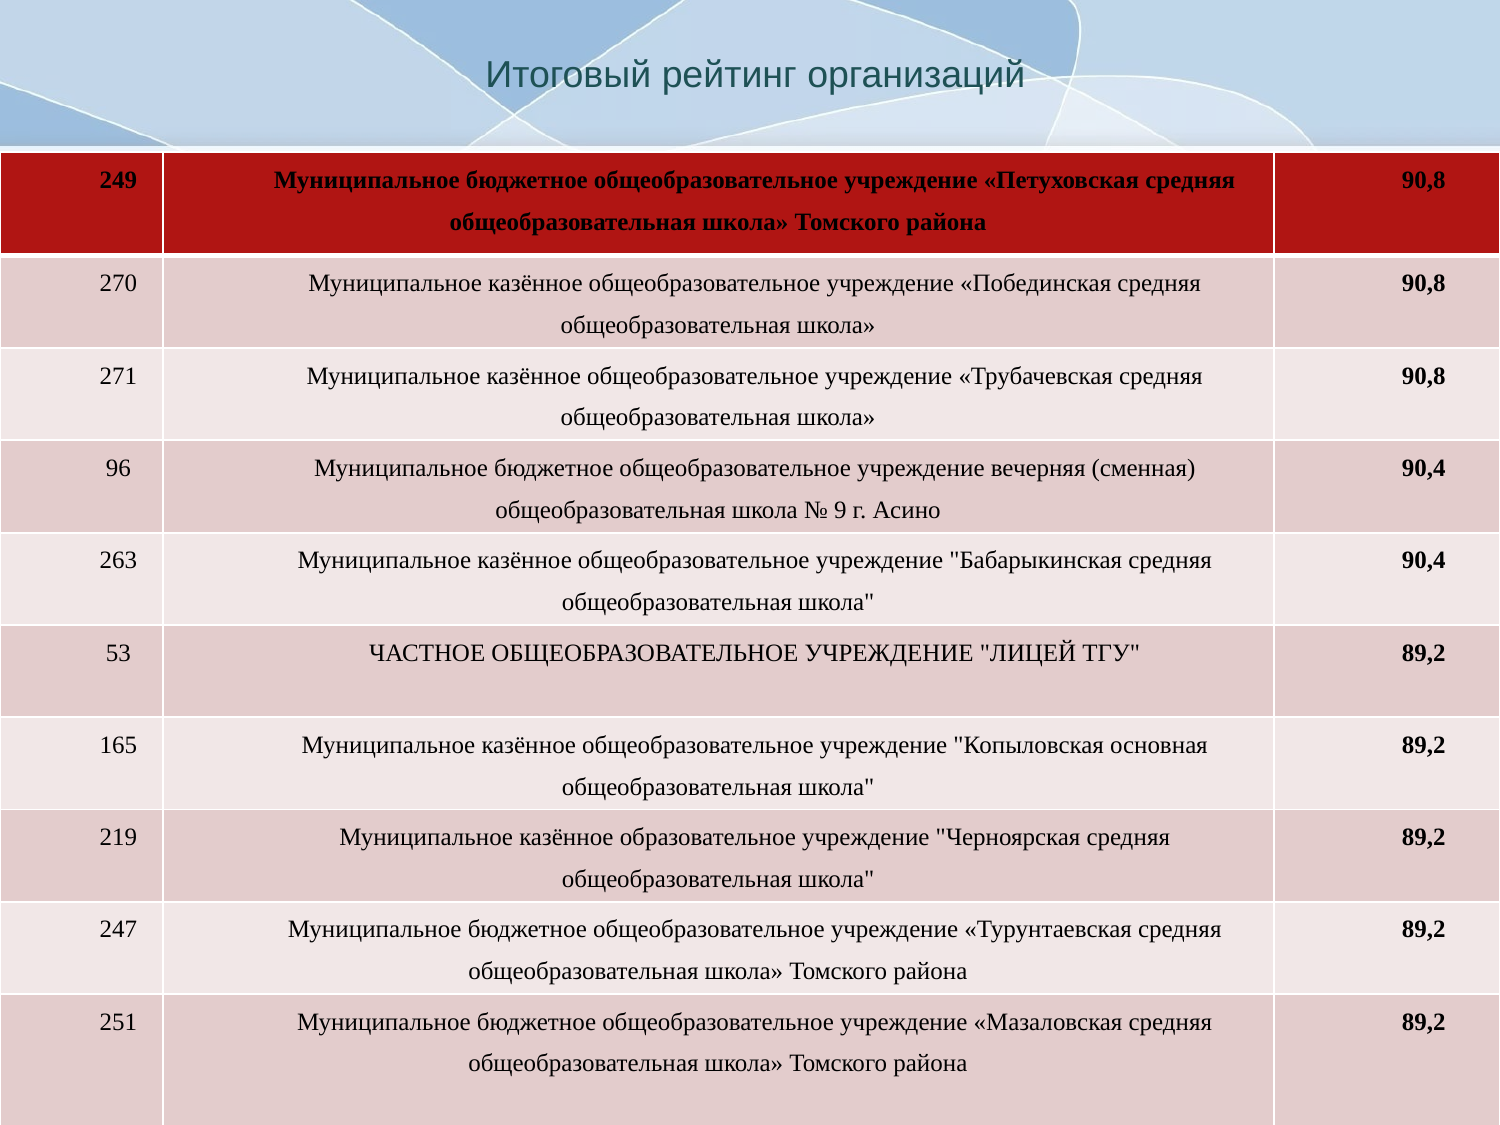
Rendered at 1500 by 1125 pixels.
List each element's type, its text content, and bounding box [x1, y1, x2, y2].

table_cell 90,4 [1275, 534, 1499, 624]
table_cell 89,2 [1275, 718, 1499, 809]
table_cell 271 [1, 349, 162, 439]
table_header 90,8 [1275, 153, 1499, 253]
table_cell Муниципальное бюджетное общеобразовательное учреждение «Турунтаевская средняя общеобразовательная школа» Томского района [164, 903, 1273, 993]
table_cell 89,2 [1275, 626, 1499, 716]
table_cell Муниципальное казённое образовательное учреждение "Черноярская средняя общеобразовательная школа" [164, 810, 1273, 901]
table_cell 251 [1, 995, 162, 1125]
table_header 249 [1, 153, 162, 253]
table_cell Муниципальное казённое общеобразовательное учреждение "Копыловская основная общеобразовательная школа" [164, 718, 1273, 809]
table_cell 247 [1, 903, 162, 993]
table_cell 96 [1, 441, 162, 532]
table_cell ЧАСТНОЕ ОБЩЕОБРАЗОВАТЕЛЬНОЕ УЧРЕЖДЕНИЕ "ЛИЦЕЙ ТГУ" [164, 626, 1273, 716]
table_cell 90,4 [1275, 441, 1499, 532]
table_cell 219 [1, 810, 162, 901]
table_cell 89,2 [1275, 995, 1499, 1125]
table_cell 165 [1, 718, 162, 809]
table_cell 270 [1, 258, 162, 347]
table_cell 89,2 [1275, 810, 1499, 901]
table_cell Муниципальное бюджетное общеобразовательное учреждение вечерняя (сменная) общеобразовательная школа № 9 г. Асино [164, 441, 1273, 532]
table_cell 53 [1, 626, 162, 716]
table_cell Муниципальное казённое общеобразовательное учреждение «Трубачевская средняя общеобразовательная школа» [164, 349, 1273, 439]
table_cell 263 [1, 534, 162, 624]
table_cell 90,8 [1275, 258, 1499, 347]
table_cell Муниципальное казённое общеобразовательное учреждение "Бабарыкинская средняя общеобразовательная школа" [164, 534, 1273, 624]
table_cell 90,8 [1275, 349, 1499, 439]
table_cell Муниципальное бюджетное общеобразовательное учреждение «Мазаловская средняя общеобразовательная школа» Томского района [164, 995, 1273, 1125]
table_cell 89,2 [1275, 903, 1499, 993]
title Итоговый рейтинг организаций [75, 45, 1425, 151]
table_header Муниципальное бюджетное общеобразовательное учреждение «Петуховская средняя общеобразовательная школа» Томского района [164, 153, 1273, 253]
table_cell Муниципальное казённое общеобразовательное учреждение «Побединская средняя общеобразовательная школа» [164, 258, 1273, 347]
table_cell 94 [0, 0, 1500, 151]
